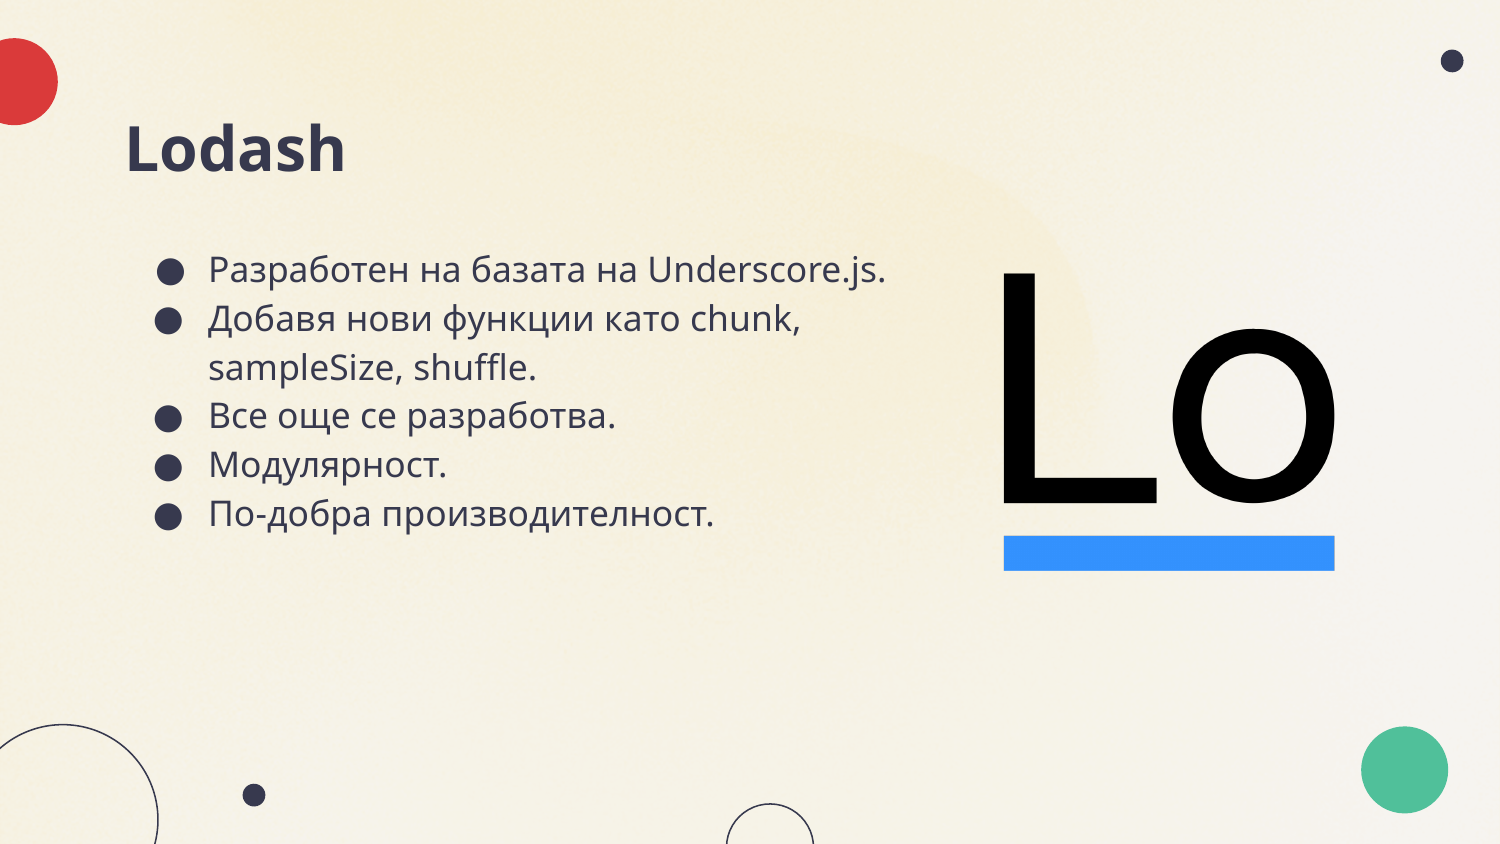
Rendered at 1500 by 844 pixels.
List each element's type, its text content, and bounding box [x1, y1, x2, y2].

title Lodash [109, 15, 639, 200]
picture [994, 247, 1344, 597]
list Разработен на базата на Underscore.js. Добавя нови функции като chunk, sampleSize, shuffle. Все още се разработва. Модулярност. По-добра производителност. [118, 225, 955, 668]
text_box [0, 0, 1500, 844]
